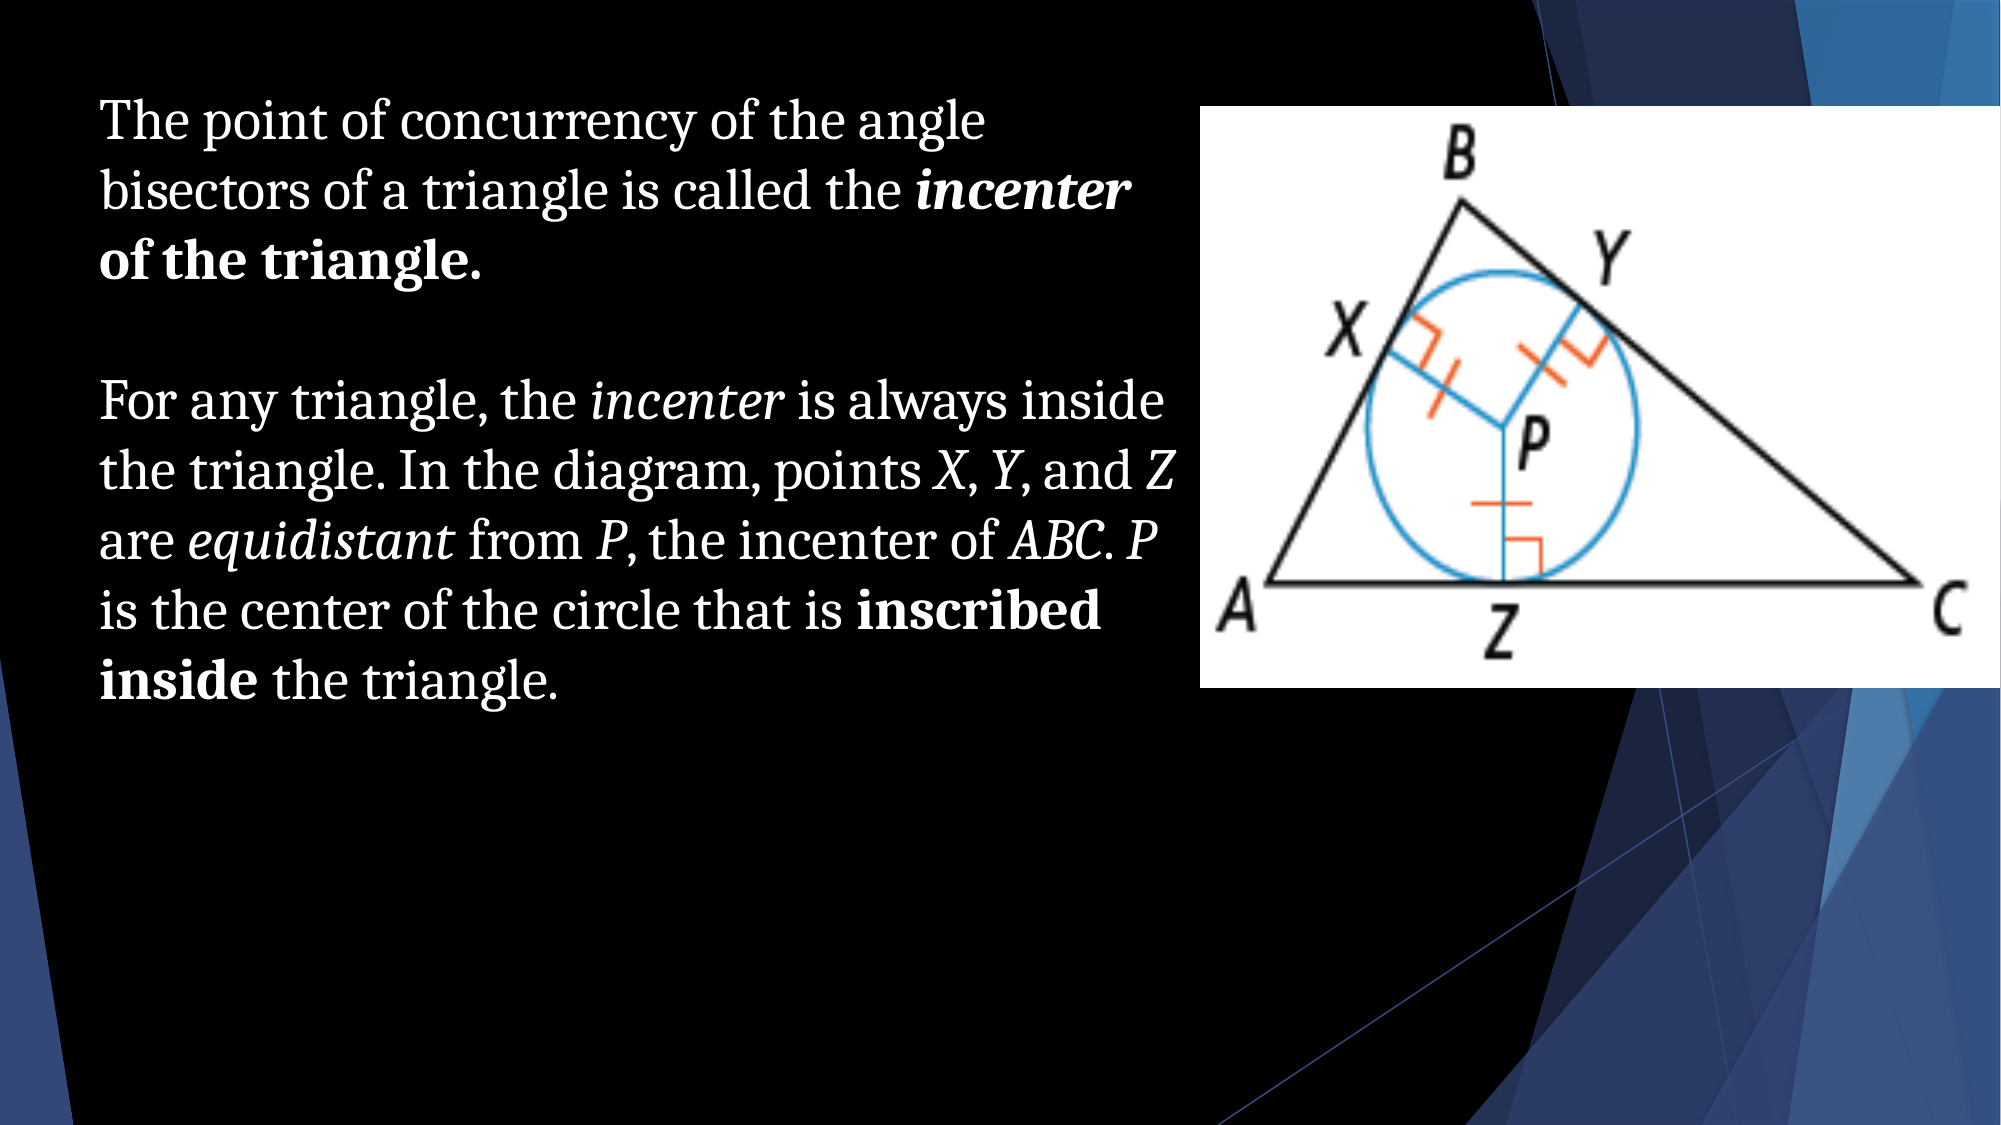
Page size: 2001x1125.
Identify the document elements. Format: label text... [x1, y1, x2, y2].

text_box The point of concurrency of the angle bisectors of a triangle is called the incenter of the triangle. For any triangle, the incenter is always inside the triangle. In the diagram, points X, Y, and Z are equidistant from P, the incenter of ABC. P is the center of the circle that is inscribed inside the triangle. [83, 72, 1201, 720]
picture [1199, 105, 2000, 688]
